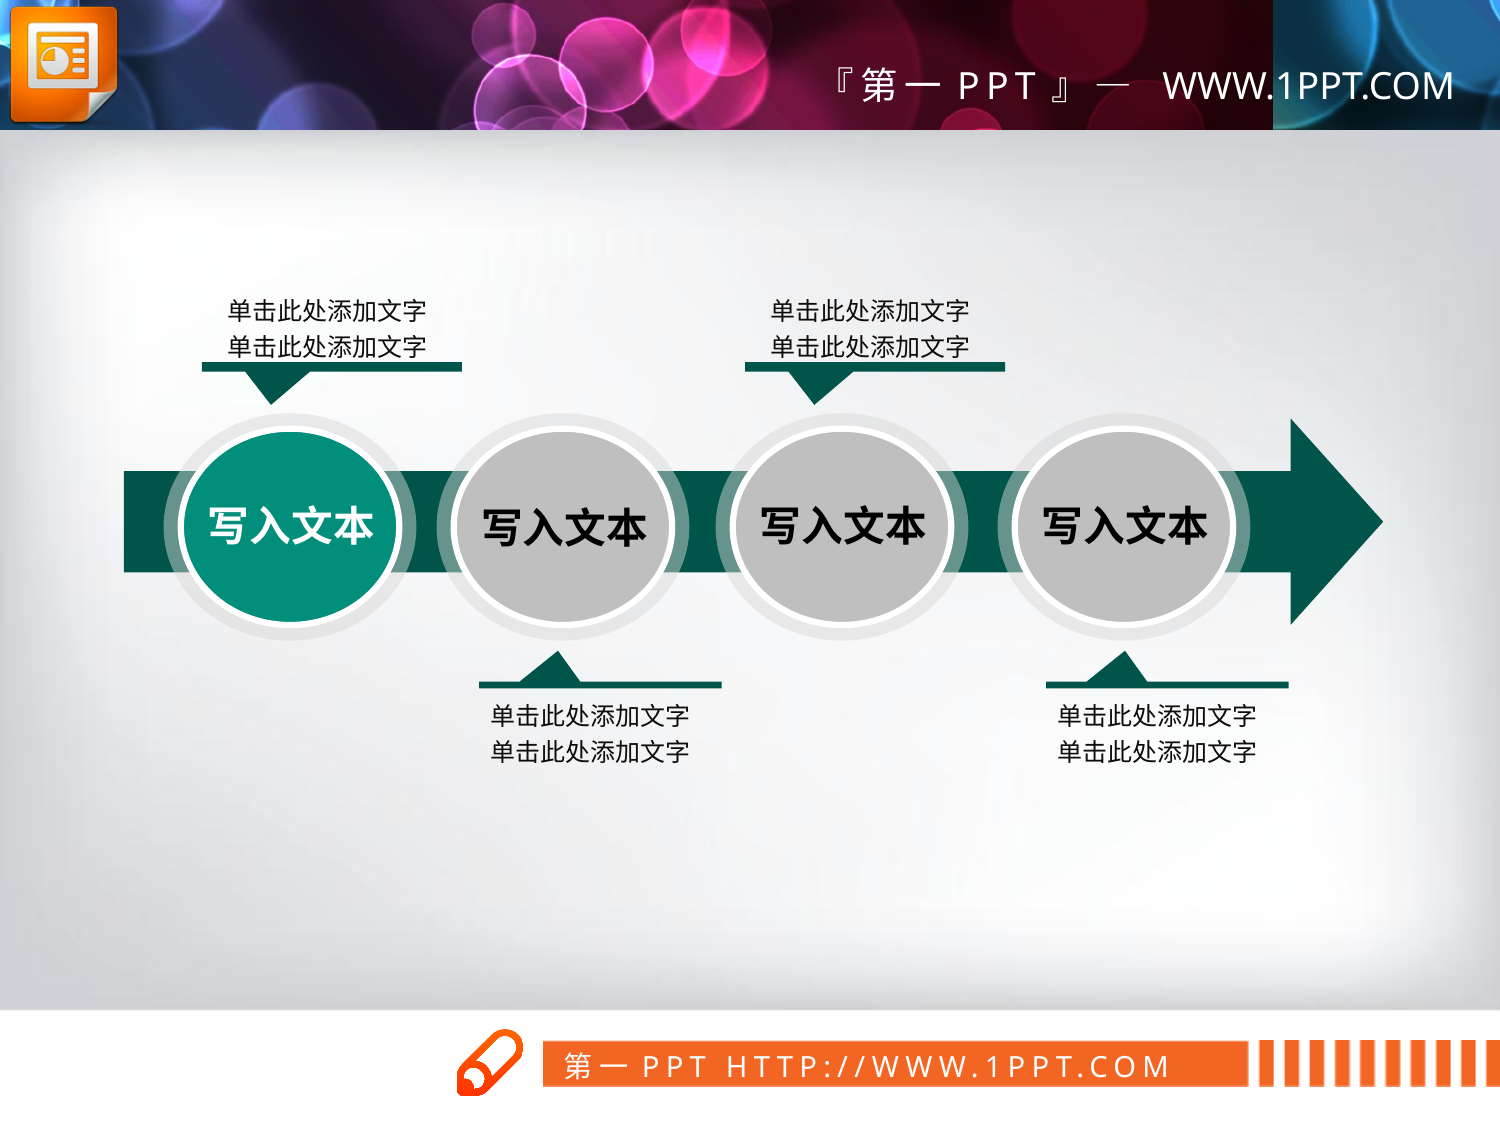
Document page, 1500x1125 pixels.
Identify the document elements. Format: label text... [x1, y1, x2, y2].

text_box 单击此处添加文字 单击此处添加文字 [475, 687, 718, 774]
text_box [479, 650, 722, 689]
text_box [123, 471, 146, 573]
picture [543, 1040, 1500, 1087]
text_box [703, 413, 983, 641]
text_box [985, 413, 1266, 641]
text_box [151, 413, 432, 641]
text_box 单击此处添加文字 单击此处添加文字 [756, 281, 999, 369]
text_box [1270, 418, 1384, 625]
text_box 单击此处添加文字 单击此处添加文字 [212, 281, 455, 369]
text_box 单击此处添加文字 单击此处添加文字 [1042, 687, 1285, 774]
picture [0, 0, 1500, 1012]
text_box [1046, 650, 1289, 689]
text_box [433, 413, 701, 641]
text_box [201, 362, 462, 405]
text_box [745, 362, 1006, 405]
